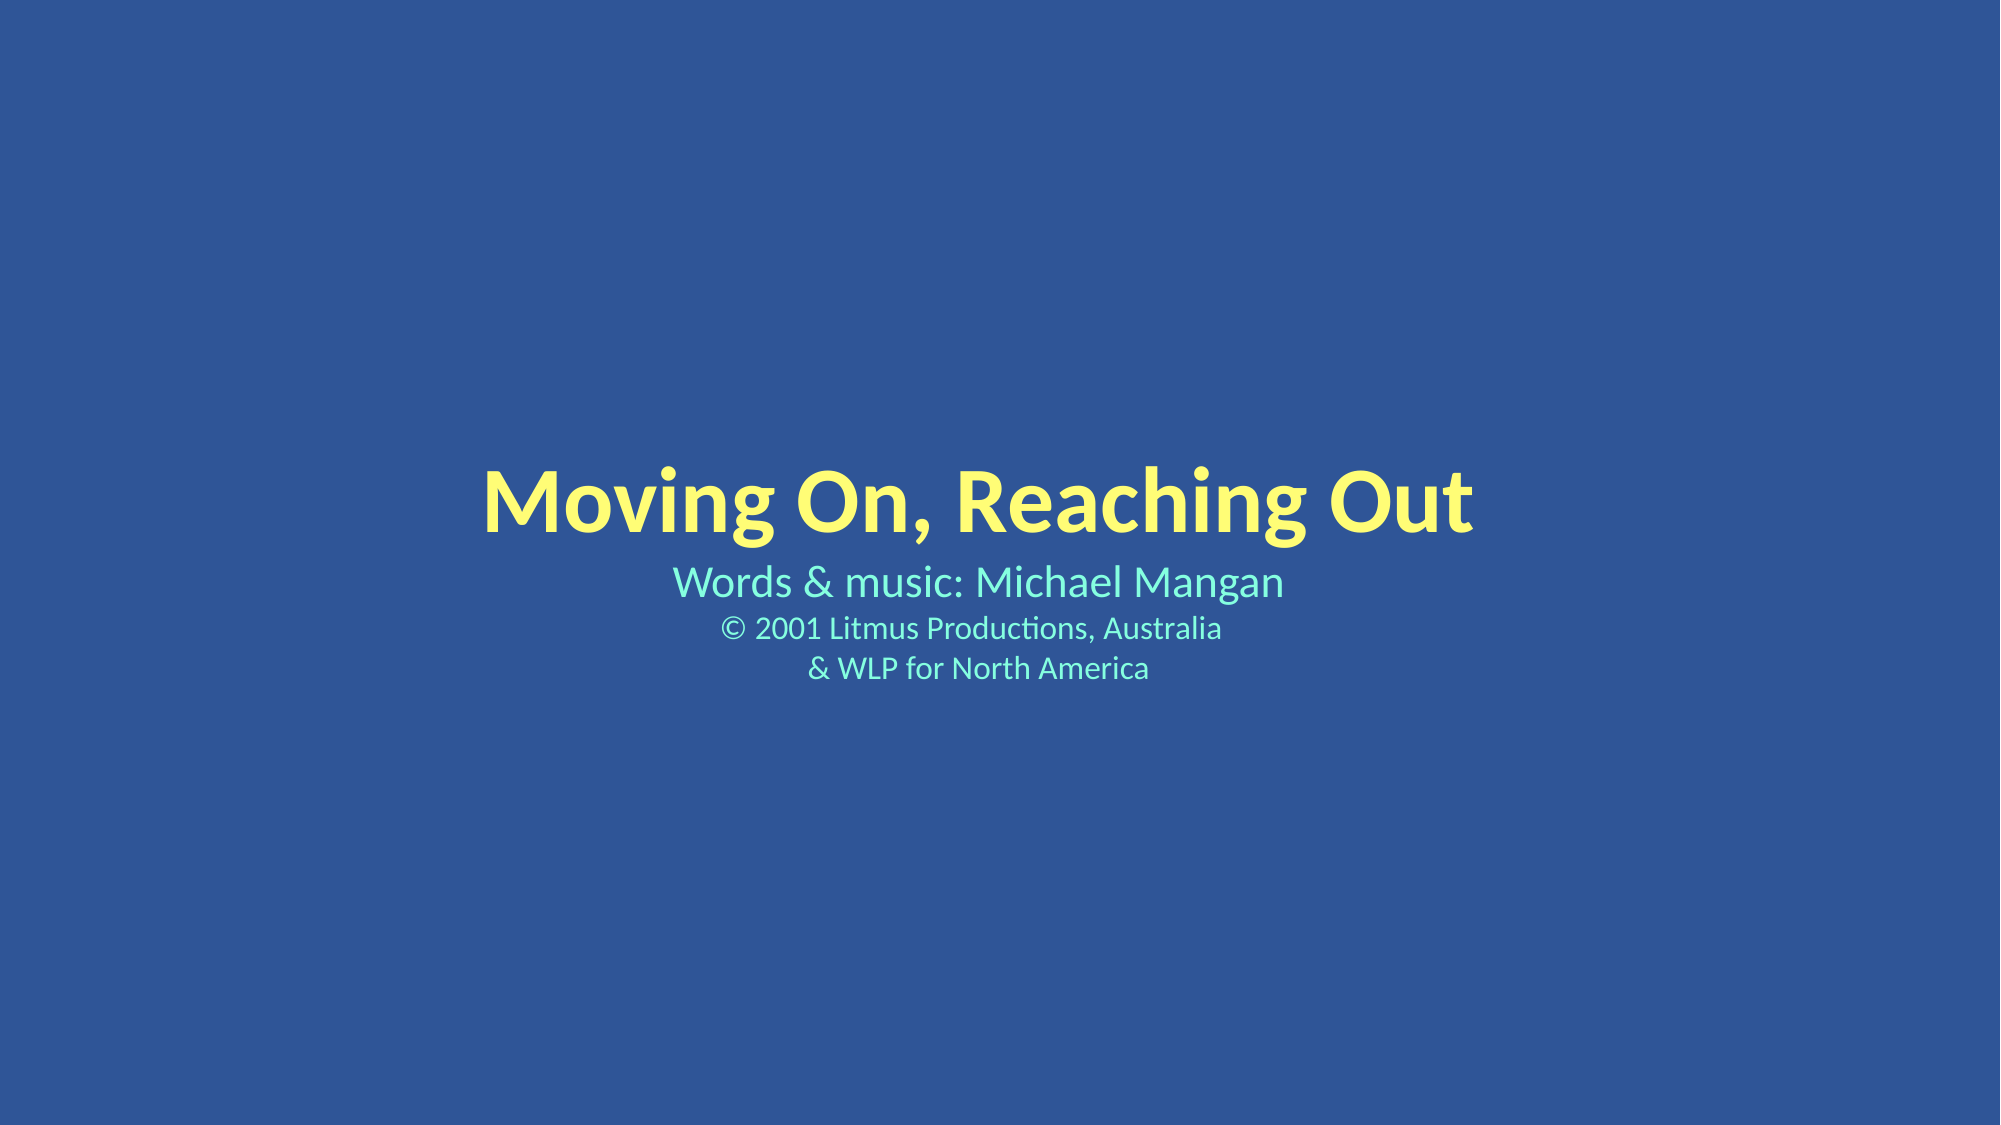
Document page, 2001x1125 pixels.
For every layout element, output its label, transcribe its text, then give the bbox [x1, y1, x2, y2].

text_box Moving On, Reaching Out Words & music: Michael Mangan © 2001 Litmus Productions, Australia & WLP for North America [291, 403, 1667, 722]
